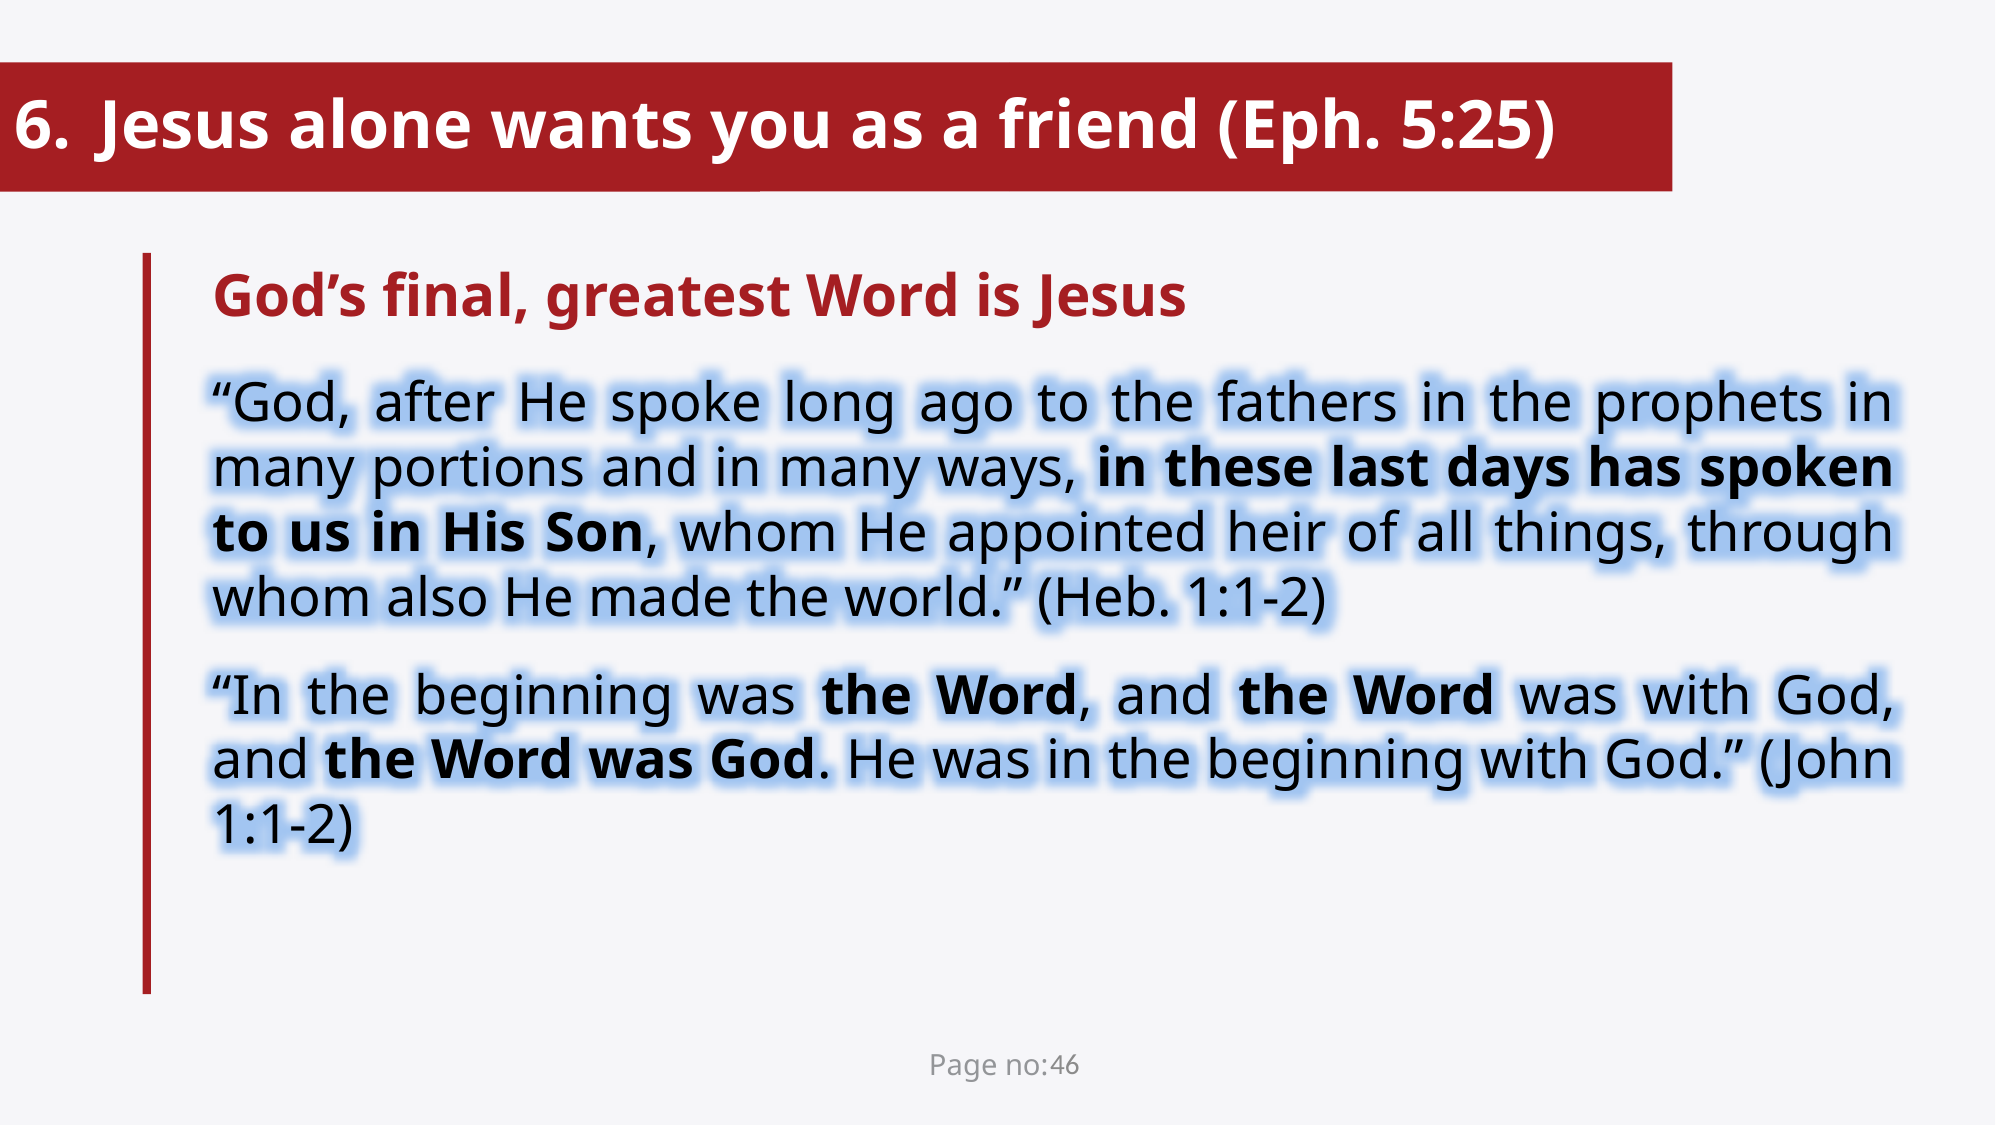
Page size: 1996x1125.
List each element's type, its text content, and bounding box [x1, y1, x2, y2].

text_box God’s final, greatest Word is Jesus [197, 250, 1960, 336]
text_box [0, 62, 1711, 192]
text_box “In the beginning was the Word, and the Word was with God, and the Word was God. He was in the beginning with God.” (John 1:1-2) [198, 652, 1911, 863]
text_box “God, after He spoke long ago to the fathers in the prophets in many portions and in many ways, in these last days has spoken to us in His Son, whom He appointed heir of all things, through whom also He made the world.” (Heb. 1:1-2) [198, 359, 1911, 635]
